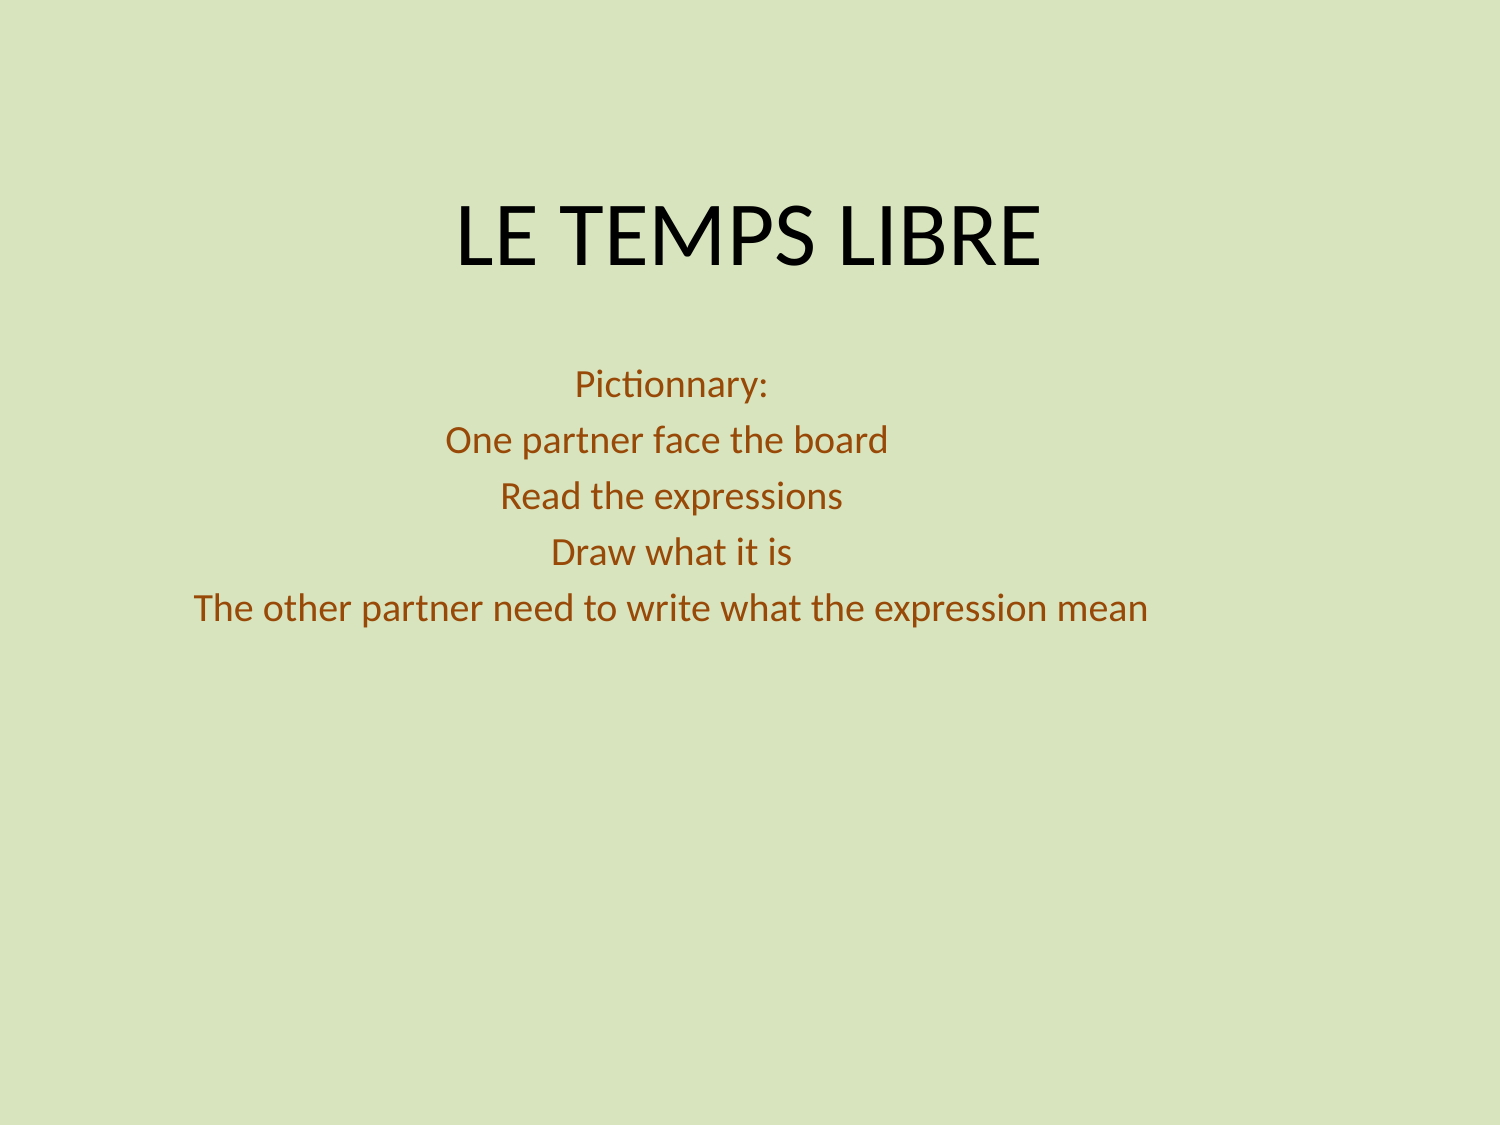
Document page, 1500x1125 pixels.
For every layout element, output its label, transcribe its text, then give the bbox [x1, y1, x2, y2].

title LE TEMPS LIBRE [112, 108, 1388, 350]
subtitle Pictionnary: One partner face the board Read the expressions Draw what it is The other partner need to write what the expression mean [146, 350, 1197, 638]
